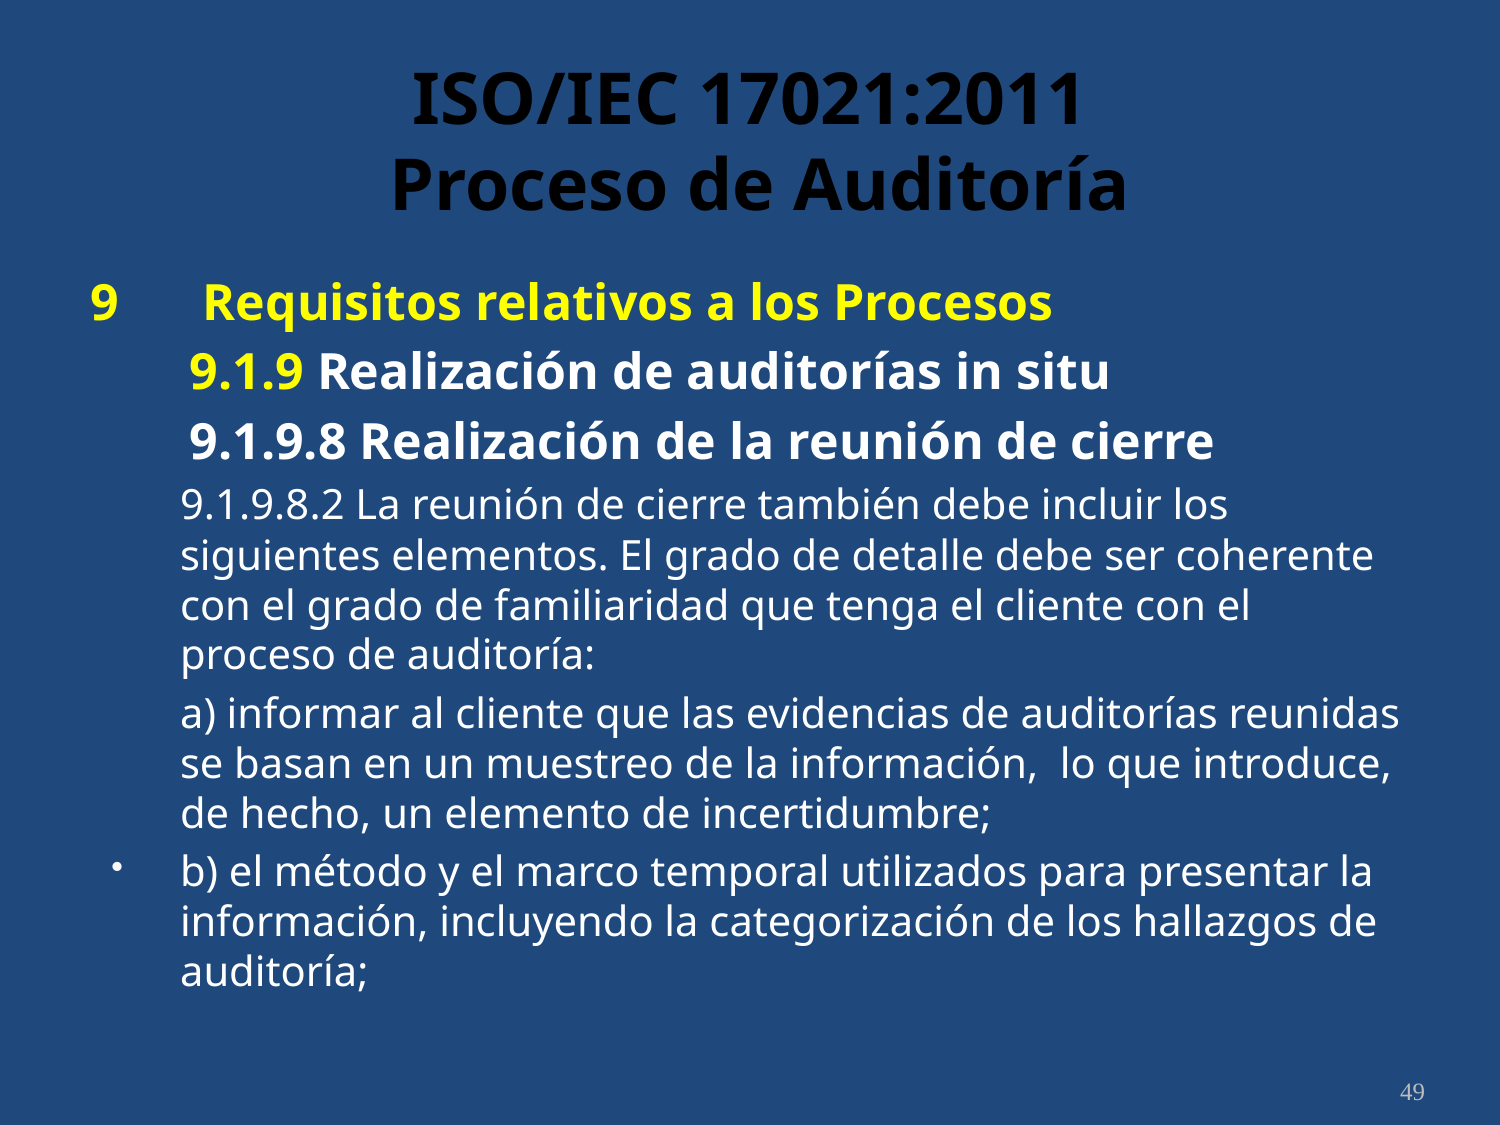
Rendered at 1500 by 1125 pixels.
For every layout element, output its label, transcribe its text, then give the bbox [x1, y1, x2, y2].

slide_number 49 [1299, 1052, 1425, 1113]
title ISO/IEC 17021:2011 Proceso de Auditoría [75, 45, 1425, 233]
list 9 Requisitos relativos a los Procesos 9.1.9 Realización de auditorías in situ 9.1.9.8 Realización de la reunión de cierre 9.1.9.8.2 La reunión de cierre también debe incluir los siguientes elementos. El grado de detalle debe ser coherente con el grado de familiaridad que tenga el cliente con el proceso de auditoría: a) informar al cliente que las evidencias de auditorías reunidas se basan en un muestreo de la información, lo que introduce, de hecho, un elemento de incertidumbre; b) el método y el marco temporal utilizados para presentar la información, incluyendo la categorización de los hallazgos de auditoría; [74, 262, 1426, 1036]
